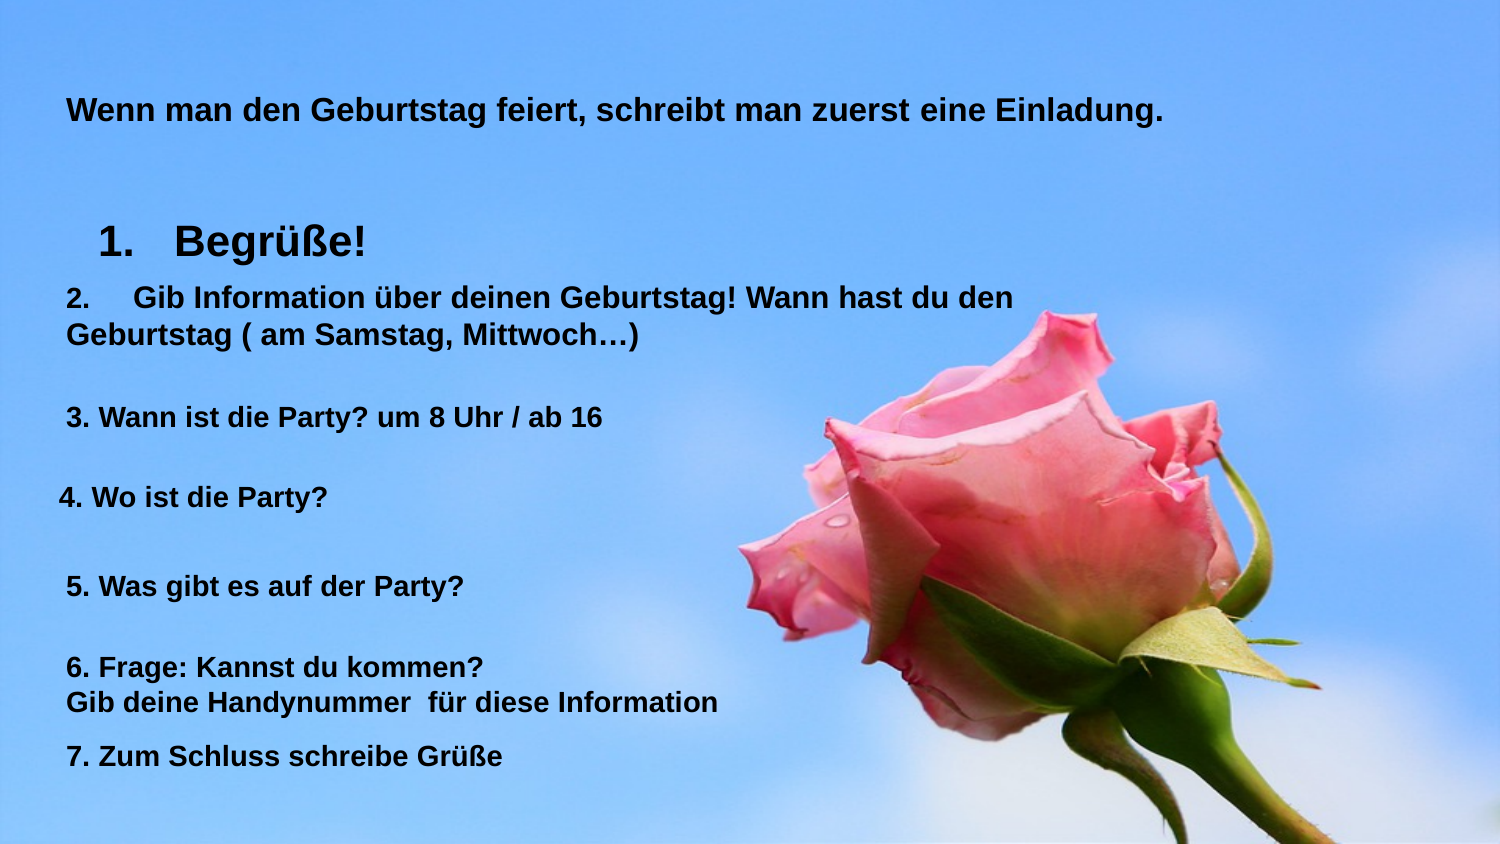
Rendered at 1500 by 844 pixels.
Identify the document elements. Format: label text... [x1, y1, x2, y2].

text_box 5. Was gibt es auf der Party? [51, 552, 591, 618]
title Wenn man den Geburtstag feiert, schreibt man zuerst eine Einladung. [51, 72, 1449, 167]
text_box 3. Wann ist die Party? um 8 Uhr / ab 16 [51, 382, 712, 448]
text_box 6. Frage: Kannst du kommen? Gib deine Handynummer für diese Information [51, 632, 1386, 733]
picture [0, 0, 1500, 844]
text_box 2. Gib Information über deinen Geburtstag! Wann hast du den Geburtstag ( am Samstag, Mittwoch…) [51, 262, 1199, 367]
text_box 7. Zum Schluss schreibe Grüße [51, 721, 799, 787]
list Begrüße! [51, 189, 473, 262]
text_box 4. Wo ist die Party? [44, 463, 705, 529]
